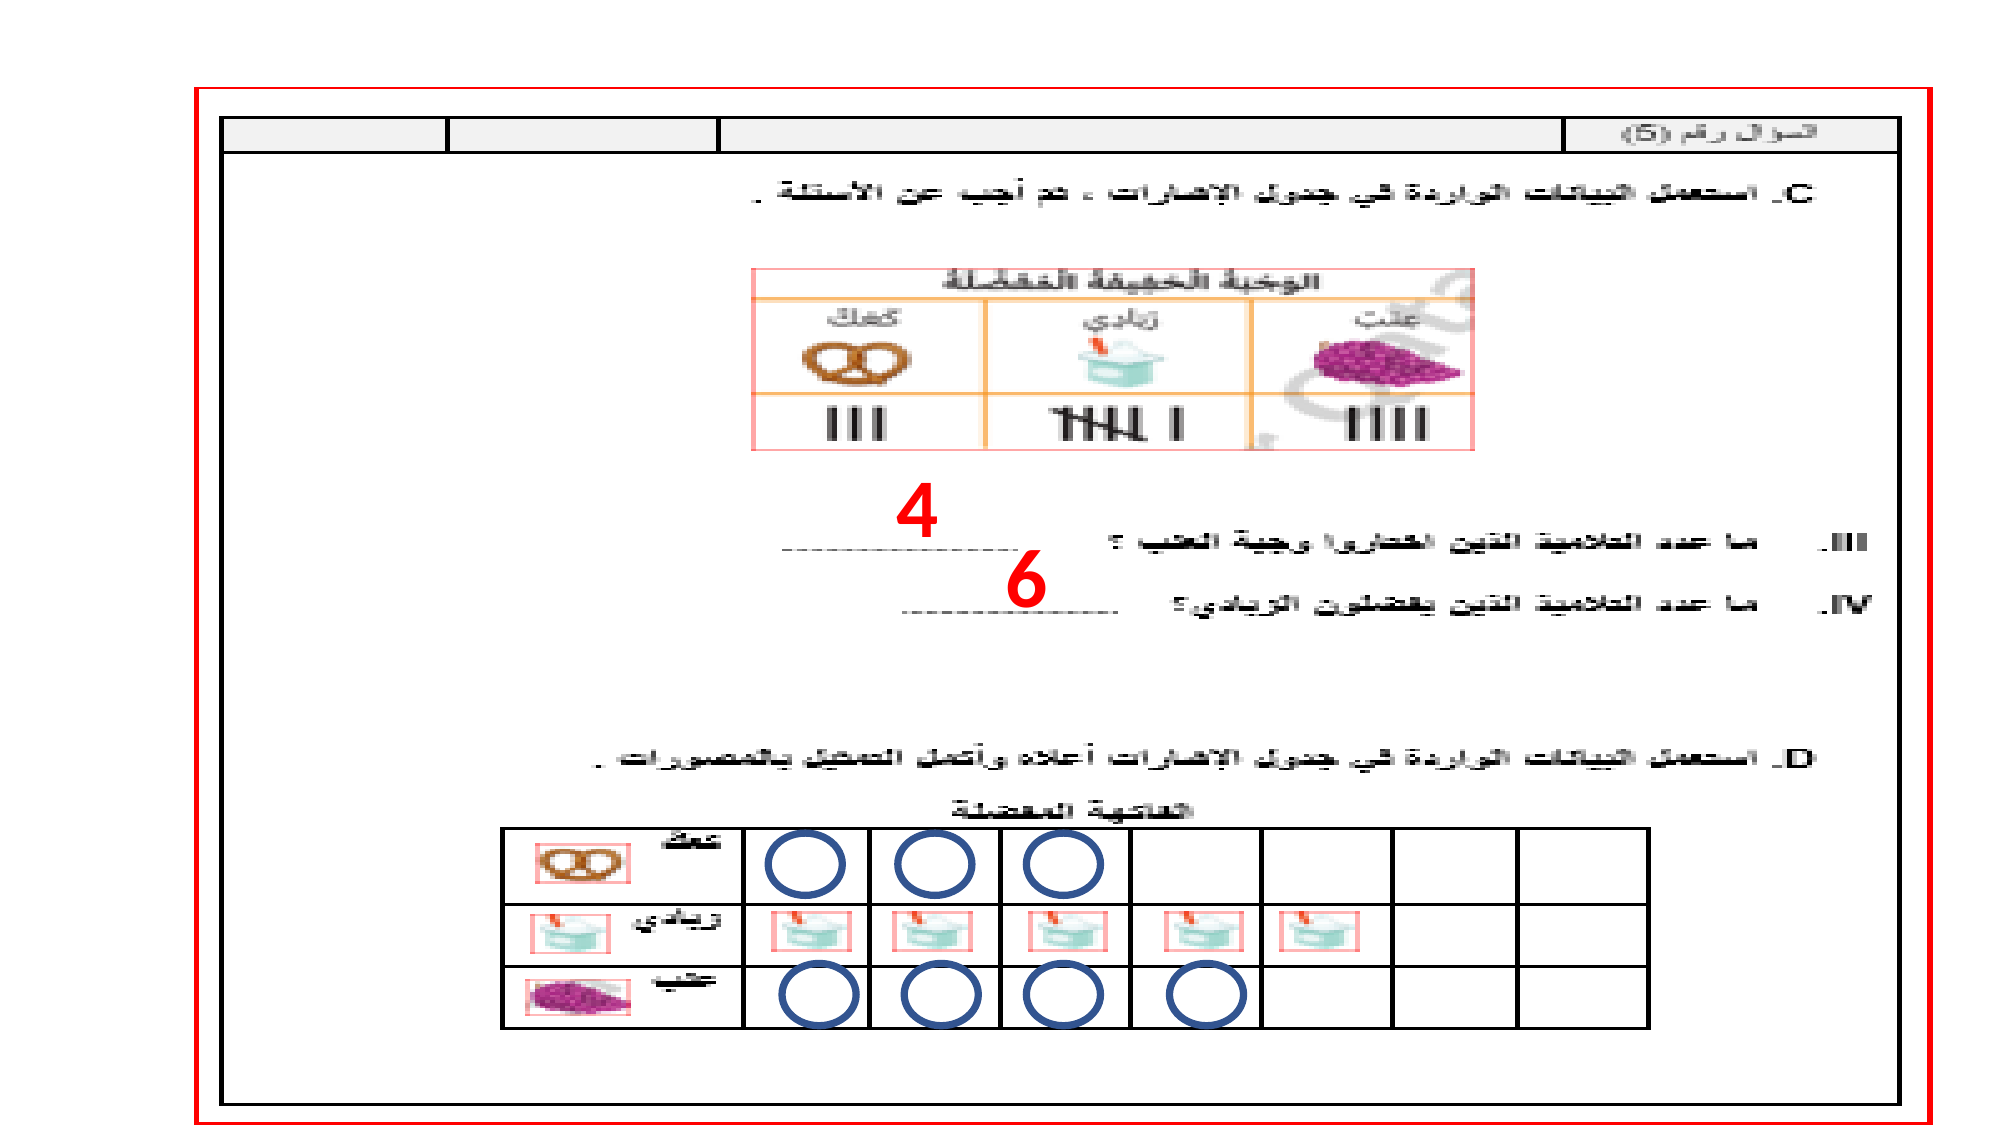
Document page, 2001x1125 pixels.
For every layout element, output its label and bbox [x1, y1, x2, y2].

picture [194, 87, 1933, 1125]
